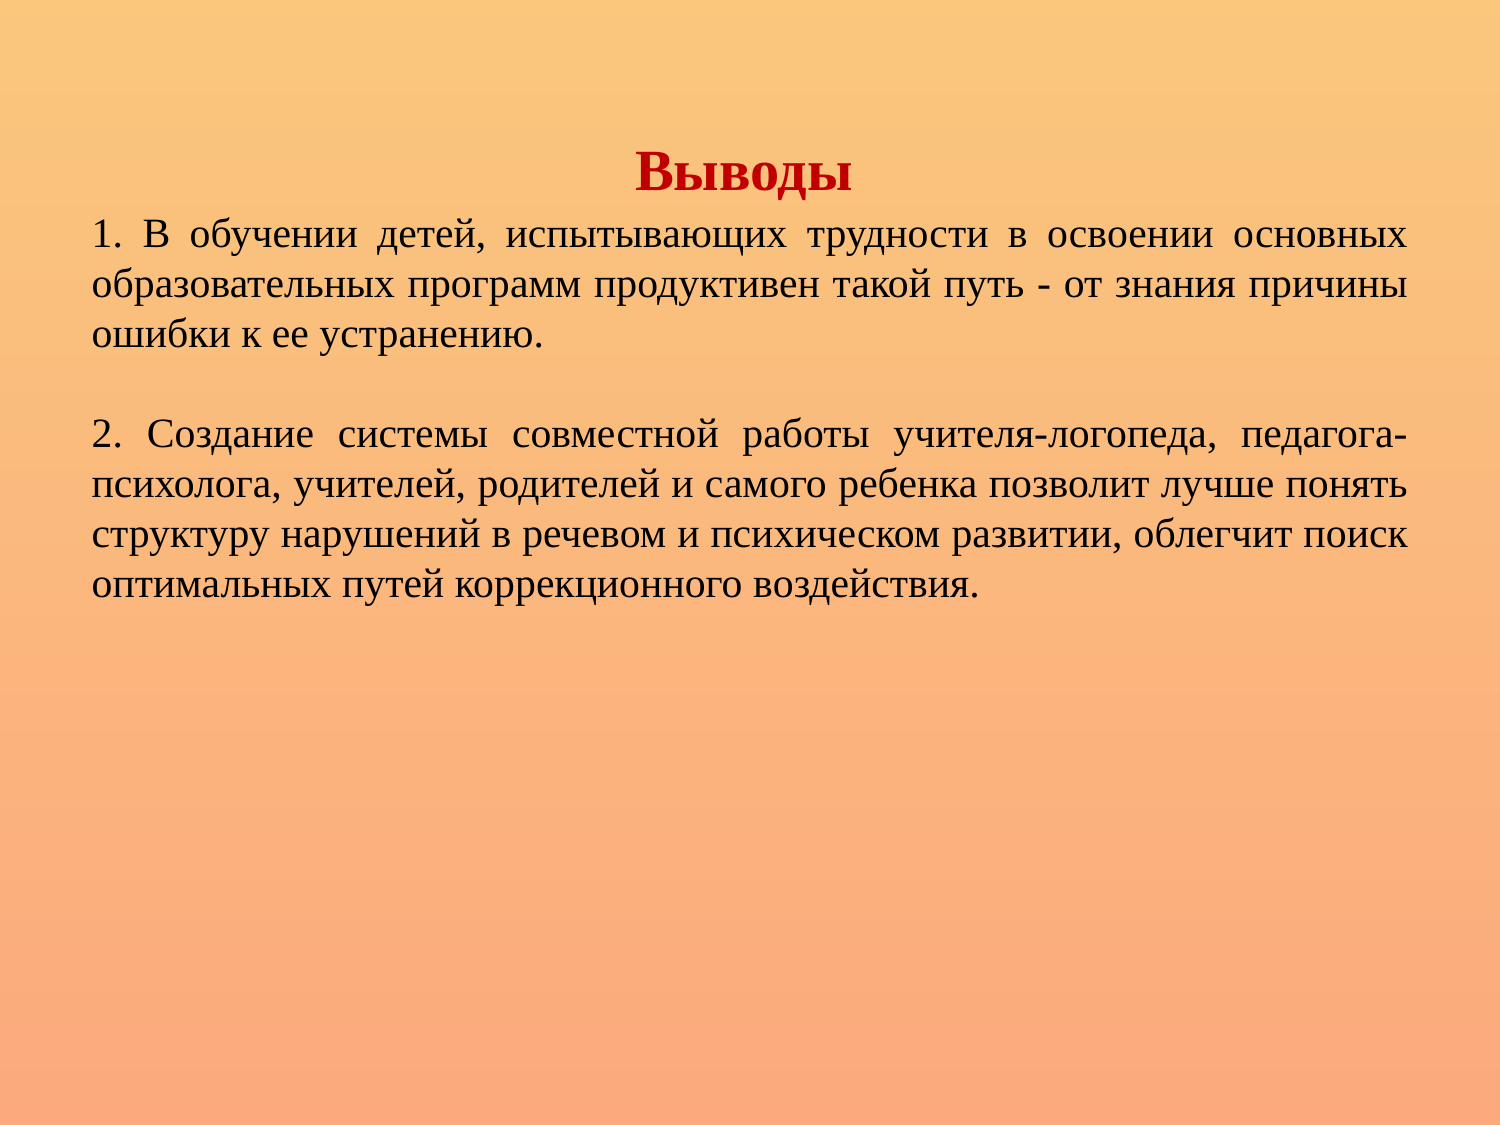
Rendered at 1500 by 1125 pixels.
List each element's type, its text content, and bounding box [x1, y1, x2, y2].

text_box 1. В обучении детей, испытывающих трудности в освоении основных образовательных программ продуктивен такой путь - от знания причины ошибки к ее устранению. 2. Создание системы совместной работы учителя-логопеда, педагога-психолога, учителей, родителей и самого ребенка позволит лучше понять структуру нарушений в речевом и психическом развитии, облегчит поиск оптимальных путей коррекционного воздействия. [76, 0, 1424, 613]
